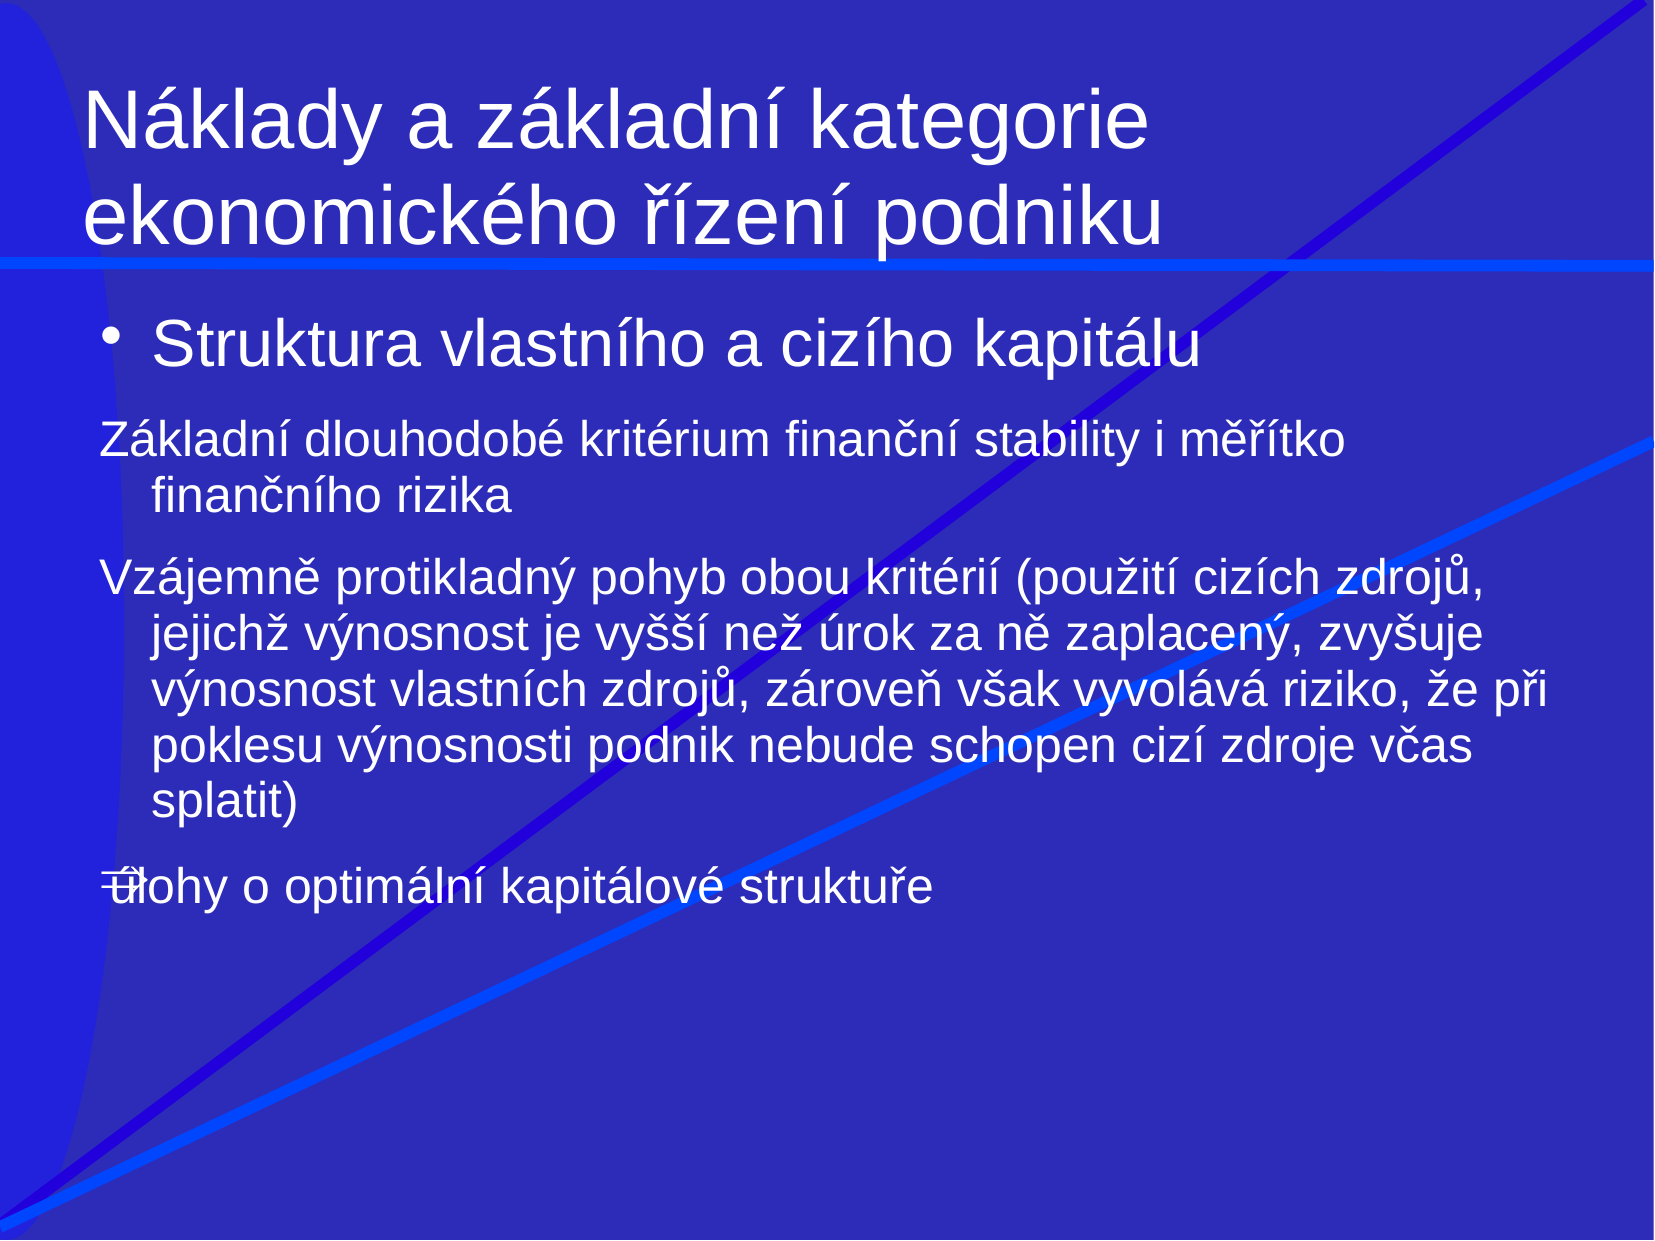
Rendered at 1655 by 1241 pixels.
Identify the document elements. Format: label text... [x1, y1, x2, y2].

text_box Struktura vlastního a cizího kapitálu Základní dlouhodobé kritérium finanční stability i měřítko finančního rizika Vzájemně protikladný pohyb obou kritérií (použití cizích zdrojů, jejichž výnosnost je vyšší než úrok za ně zaplacený, zvyšuje výnosnost vlastních zdrojů, zároveň však vyvolává riziko, že při poklesu výnosnosti podnik nebude schopen cizí zdroje včas splatit) úlohy o optimální kapitálové struktuře [97, 299, 1552, 914]
title Náklady a základní kategorie ekonomického řízení podniku [80, 69, 1574, 277]
